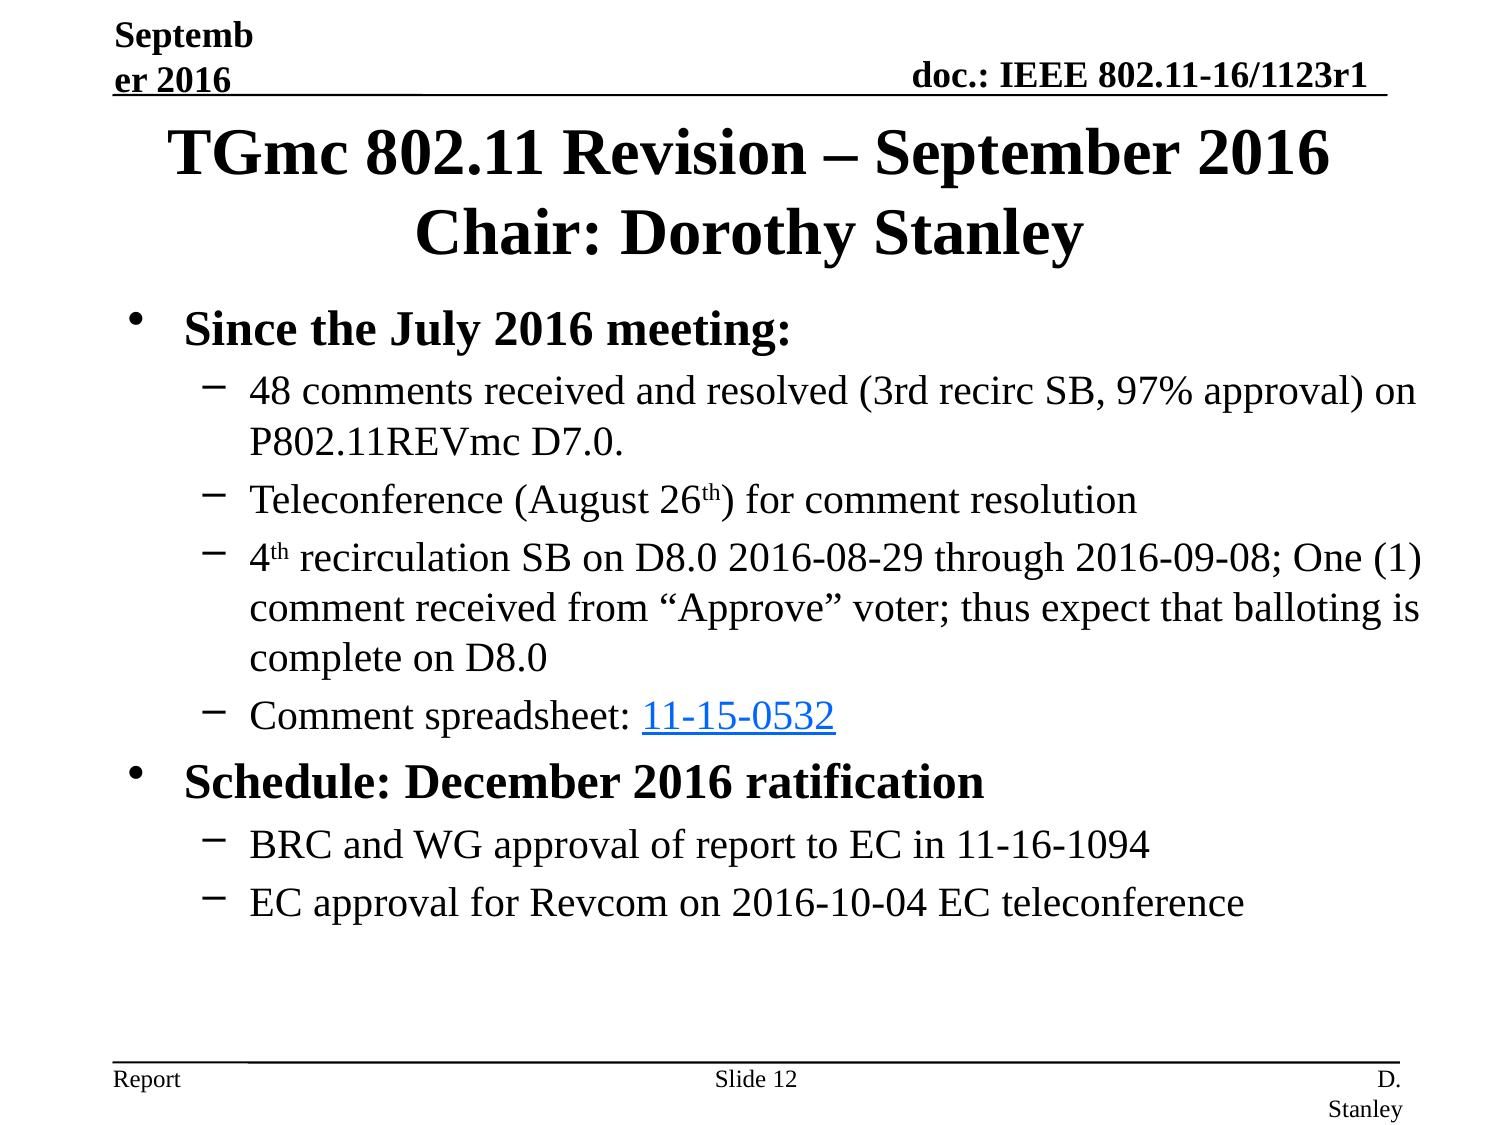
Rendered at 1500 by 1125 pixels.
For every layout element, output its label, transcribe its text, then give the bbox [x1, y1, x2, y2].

slide_number Slide 12 [712, 1062, 800, 1093]
title TGmc 802.11 Revision – September 2016 Chair: Dorothy Stanley [112, 99, 1388, 275]
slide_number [114, 54, 257, 100]
list Since the July 2016 meeting: 48 comments received and resolved (3rd recirc SB, 97% approval) on P802.11REVmc D7.0. Teleconference (August 26th) for comment resolution 4th recirculation SB on D8.0 2016-08-29 through 2016-09-08; One (1) comment received from “Approve” voter; thus expect that balloting is complete on D8.0 Comment spreadsheet: 11-15-0532 Schedule: December 2016 ratification BRC and WG approval of report to EC in 11-16-1094 EC approval for Revcom on 2016-10-04 EC teleconference [112, 287, 1475, 1075]
footer D. Stanley, HP Enterprise [1325, 1062, 1402, 1093]
